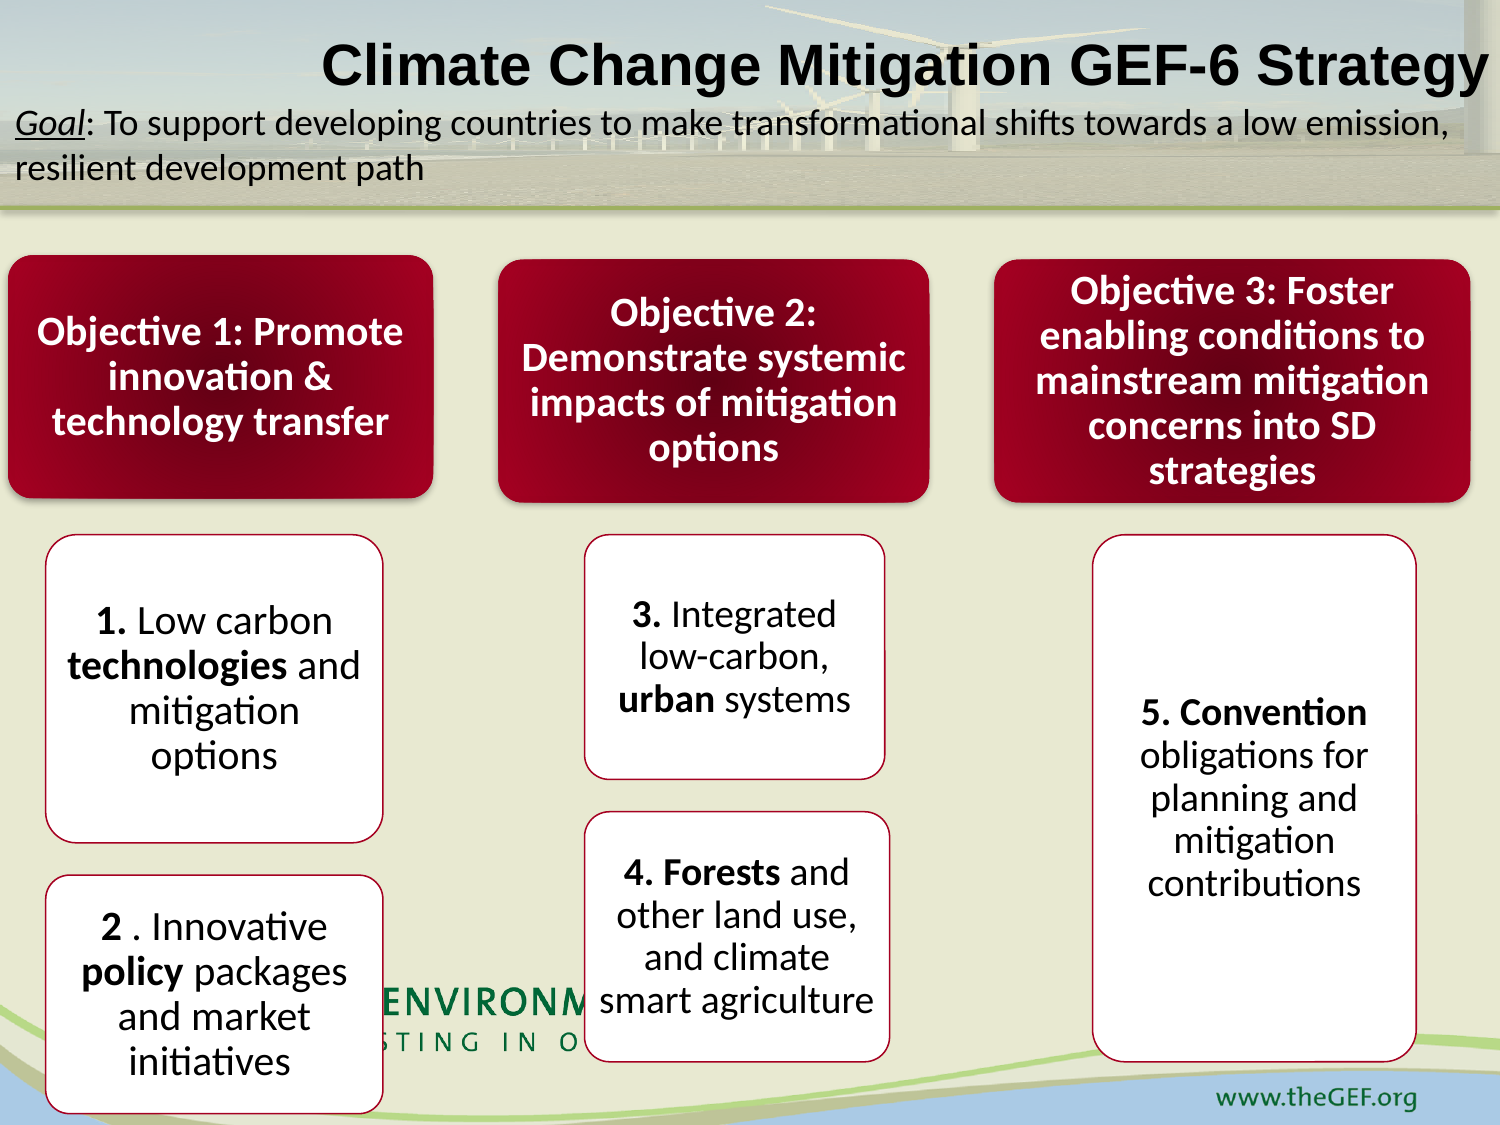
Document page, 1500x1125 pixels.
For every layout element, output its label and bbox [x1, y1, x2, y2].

text_box [584, 811, 890, 1063]
picture [0, 920, 1500, 1125]
picture [0, 0, 1500, 207]
text_box [498, 259, 930, 503]
text_box [45, 534, 384, 844]
text_box [45, 874, 384, 1114]
text_box [584, 534, 885, 780]
text_box [1092, 534, 1417, 1063]
text_box [994, 259, 1471, 503]
text_box [7, 255, 434, 499]
